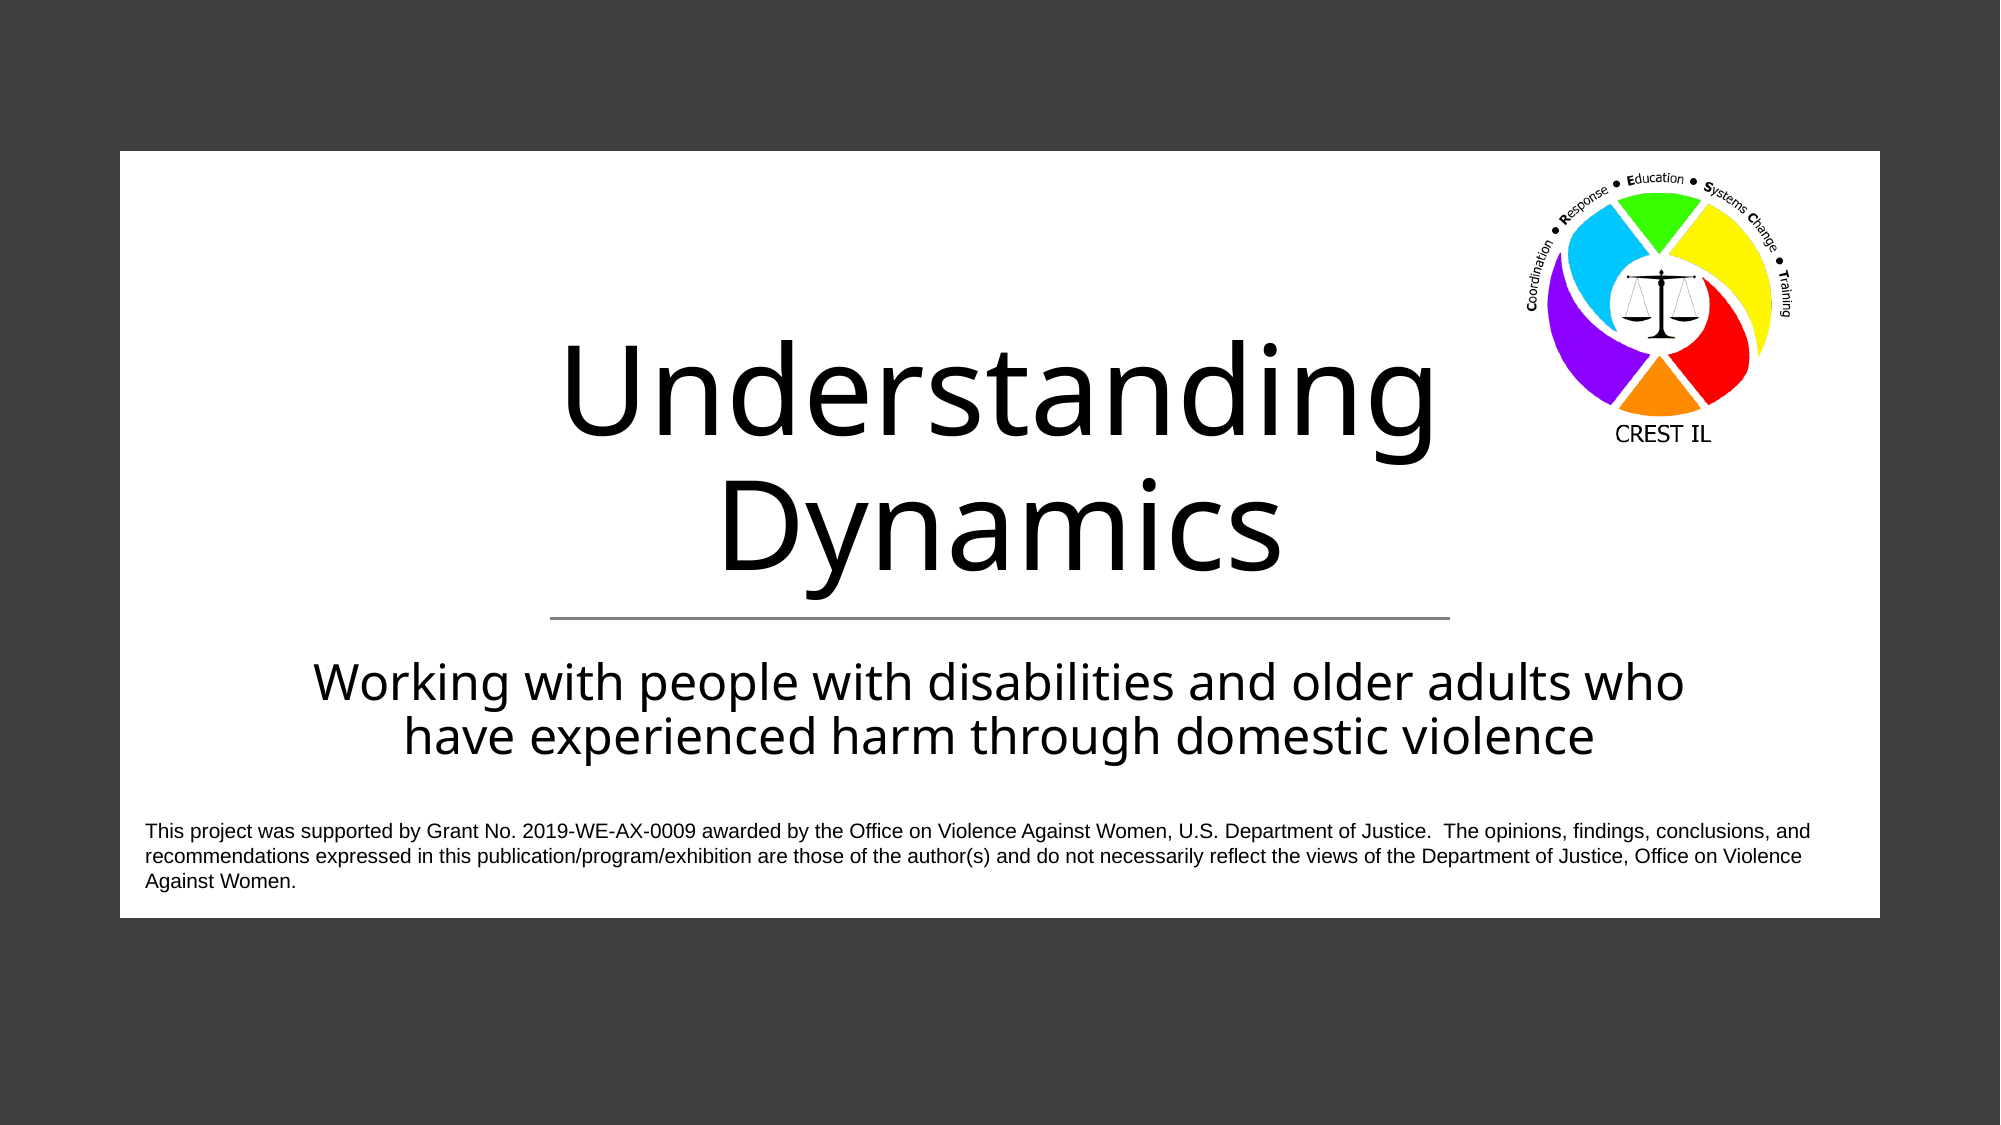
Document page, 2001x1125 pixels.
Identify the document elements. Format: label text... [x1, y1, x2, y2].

text_box [0, 0, 2000, 1125]
title Understanding Dynamics [252, 259, 1748, 606]
text_box [129, 160, 1870, 909]
picture [1512, 155, 1809, 452]
subtitle Working with people with disabilities and older adults who have experienced harm through domestic violence [252, 649, 1748, 810]
text_box This project was supported by Grant No. 2019-WE-AX-0009 awarded by the Office on Violence Against Women, U.S. Department of Justice. The opinions, findings, conclusions, and recommendations expressed in this publication/program/exhibition are those of the author(s) and do not necessarily reflect the views of the Department of Justice, Office on Violence Against Women. [130, 810, 1883, 901]
